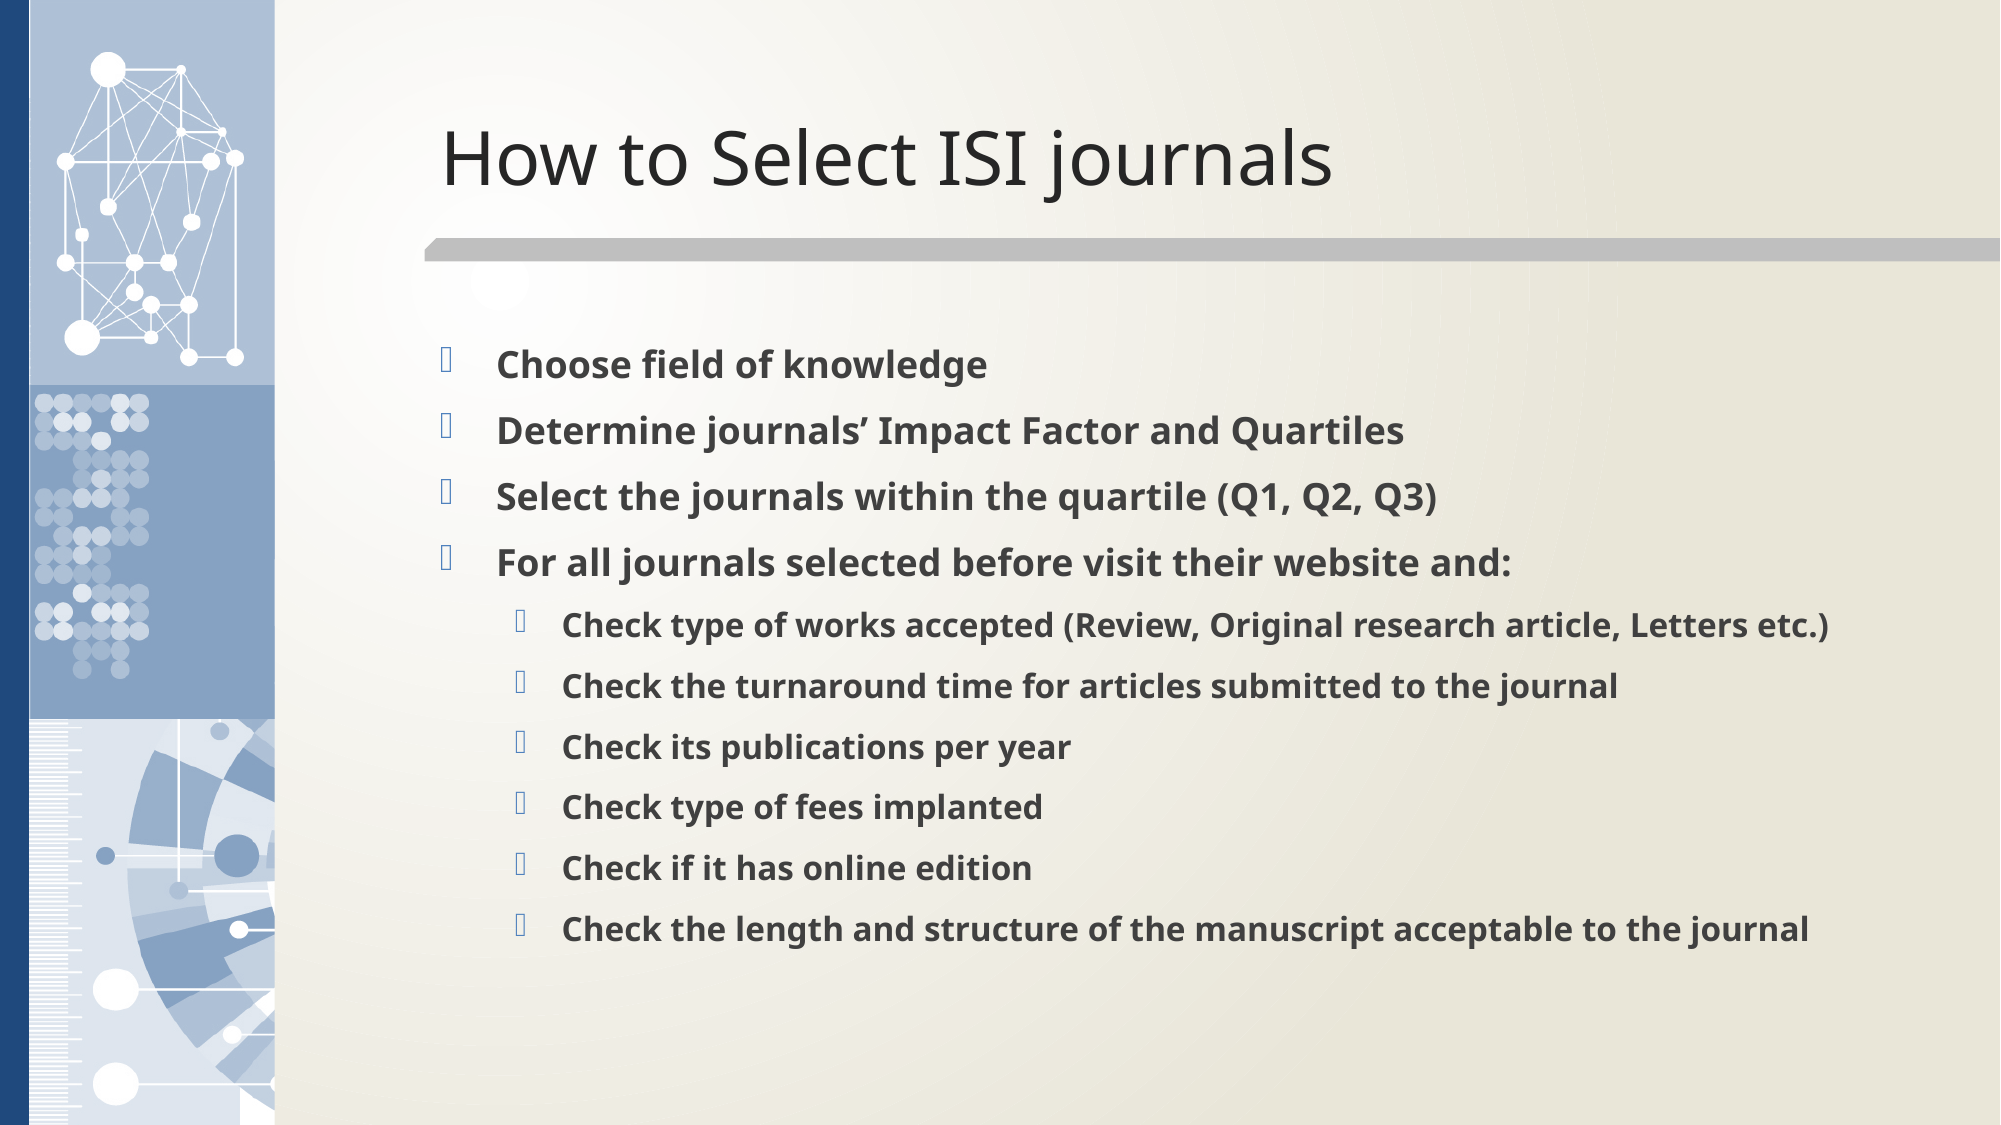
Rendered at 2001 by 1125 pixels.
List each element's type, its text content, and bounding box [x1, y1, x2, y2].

list Choose field of knowledge Determine journals’ Impact Factor and Quartiles Select the journals within the quartile (Q1, Q2, Q3) For all journals selected before visit their website and: Check type of works accepted (Review, Original research article, Letters etc.) Check the turnaround time for articles submitted to the journal Check its publications per year Check type of fees implanted Check if it has online edition Check the length and structure of the manuscript acceptable to the journal [424, 333, 1888, 1012]
title How to Select ISI journals [425, 102, 1888, 313]
